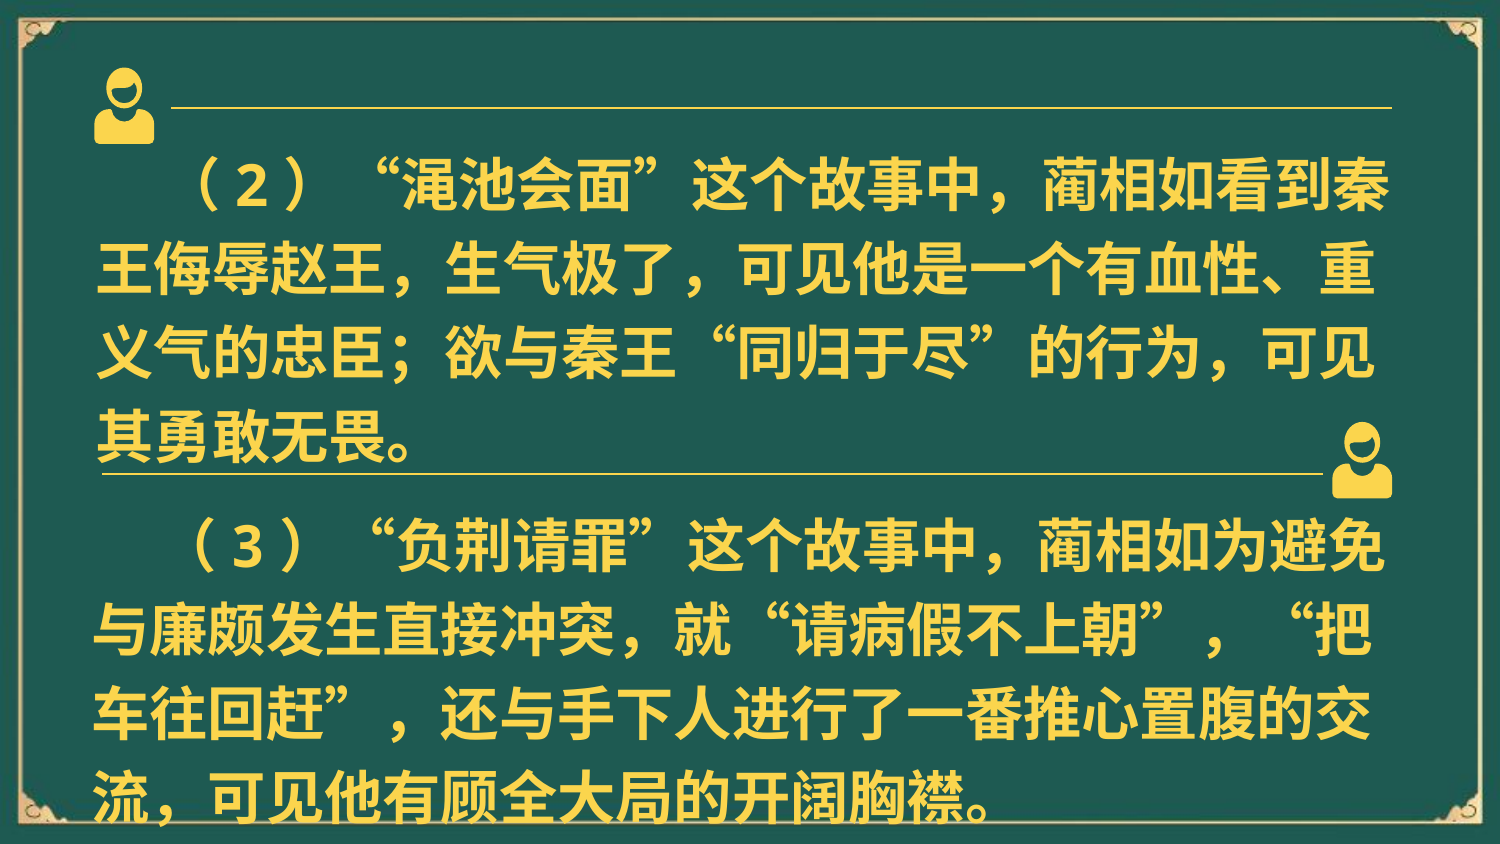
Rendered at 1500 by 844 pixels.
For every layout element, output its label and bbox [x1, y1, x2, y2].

picture [0, 0, 1500, 844]
text_box [80, 67, 1420, 471]
text_box [76, 421, 1415, 831]
